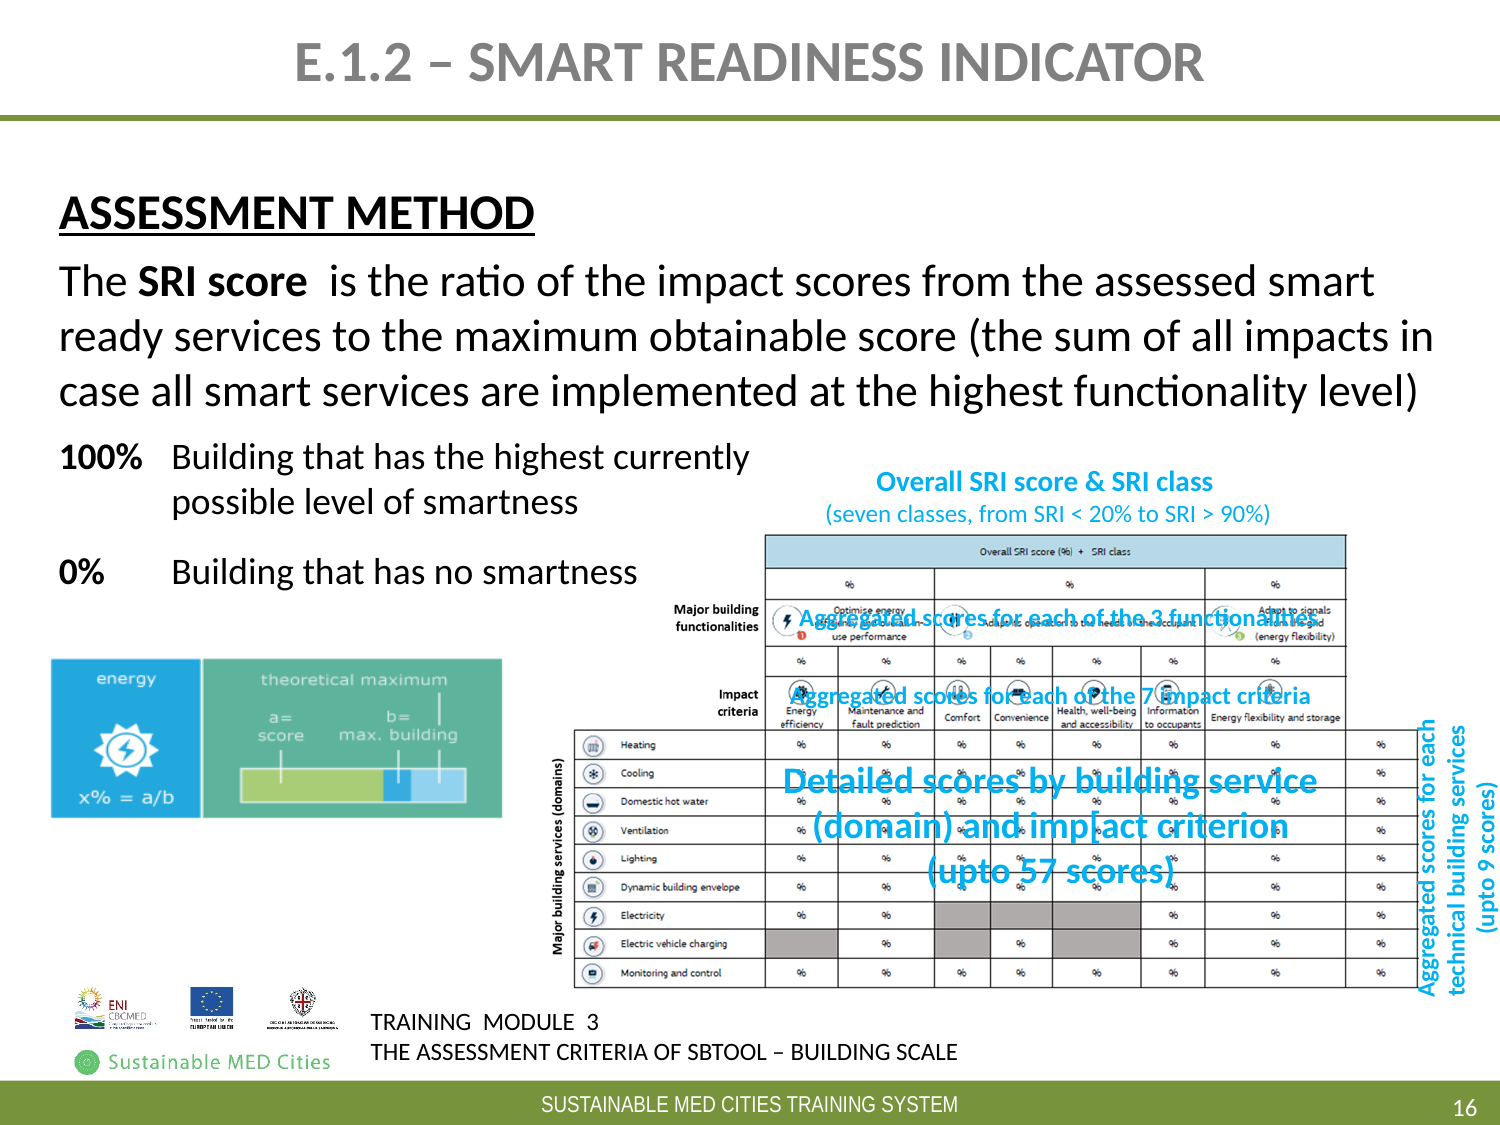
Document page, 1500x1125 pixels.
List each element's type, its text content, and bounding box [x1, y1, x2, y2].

text_box 100% Building that has the highest currently possible level of smartness 0% Building that has no smartness [43, 424, 789, 600]
picture [550, 532, 1420, 990]
text_box The SRI score is the ratio of the impact scores from the assessed smart ready services to the maximum obtainable score (the sum of all impacts in case all smart services are implemented at the highest functionality level) [43, 242, 1473, 423]
slide_number 16 [1142, 1076, 1493, 1125]
text_box Aggregated scores for each technical building services (upto 9 scores) [1402, 683, 1500, 1034]
picture [62, 978, 356, 1080]
picture [43, 654, 510, 825]
text_box ASSESSMENT METHOD [43, 171, 1106, 242]
title E.1.2 – SMART READINESS INDICATOR [0, 0, 1500, 117]
text_box Overall SRI score & SRI class (seven classes, from SRI < 20% to SRI > 90%) [758, 455, 1339, 531]
